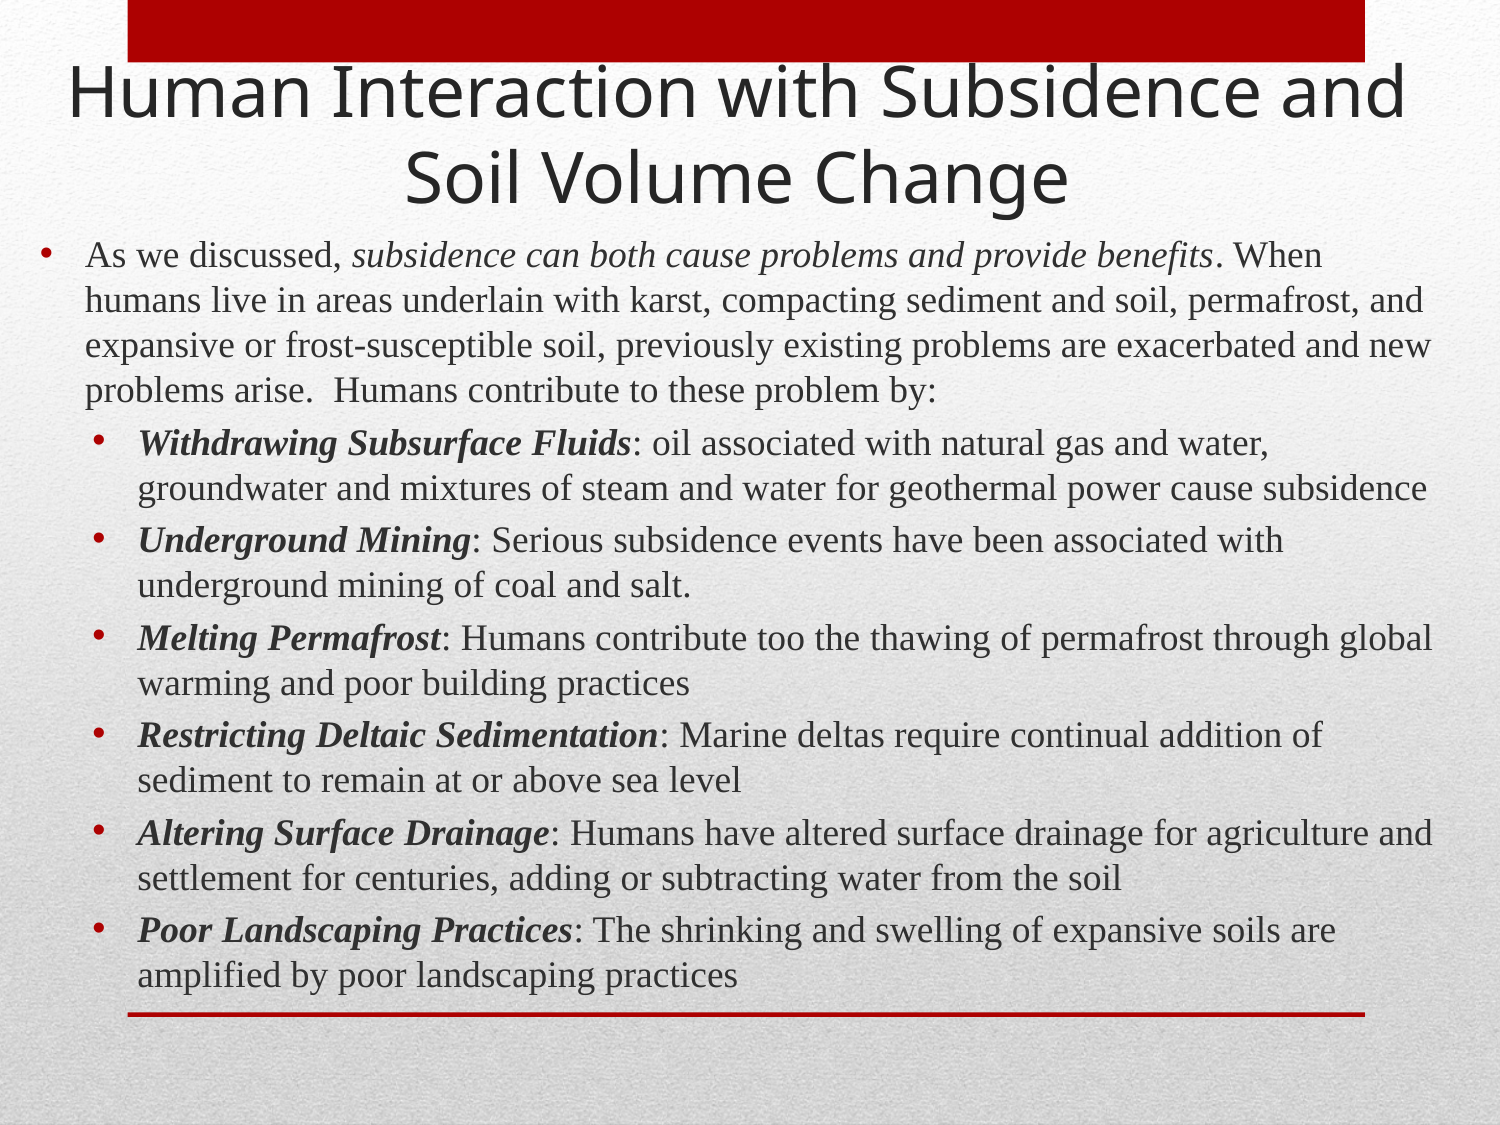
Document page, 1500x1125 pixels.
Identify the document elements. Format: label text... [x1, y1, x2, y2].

list As we discussed, subsidence can both cause problems and provide benefits. When humans live in areas underlain with karst, compacting sediment and soil, permafrost, and expansive or frost-susceptible soil, previously existing problems are exacerbated and new problems arise. Humans contribute to these problem by: Withdrawing Subsurface Fluids: oil associated with natural gas and water, groundwater and mixtures of steam and water for geothermal power cause subsidence Underground Mining: Serious subsidence events have been associated with underground mining of coal and salt. Melting Permafrost: Humans contribute too the thawing of permafrost through global warming and poor building practices Restricting Deltaic Sedimentation: Marine deltas require continual addition of sediment to remain at or above sea level Altering Surface Drainage: Humans have altered surface drainage for agriculture and settlement for centuries, adding or subtracting water from the soil Poor Landscaping Practices: The shrinking and swelling of expansive soils are amplified by poor landscaping practices [24, 212, 1450, 1013]
title Human Interaction with Subsidence and Soil Volume Change [37, 37, 1438, 212]
